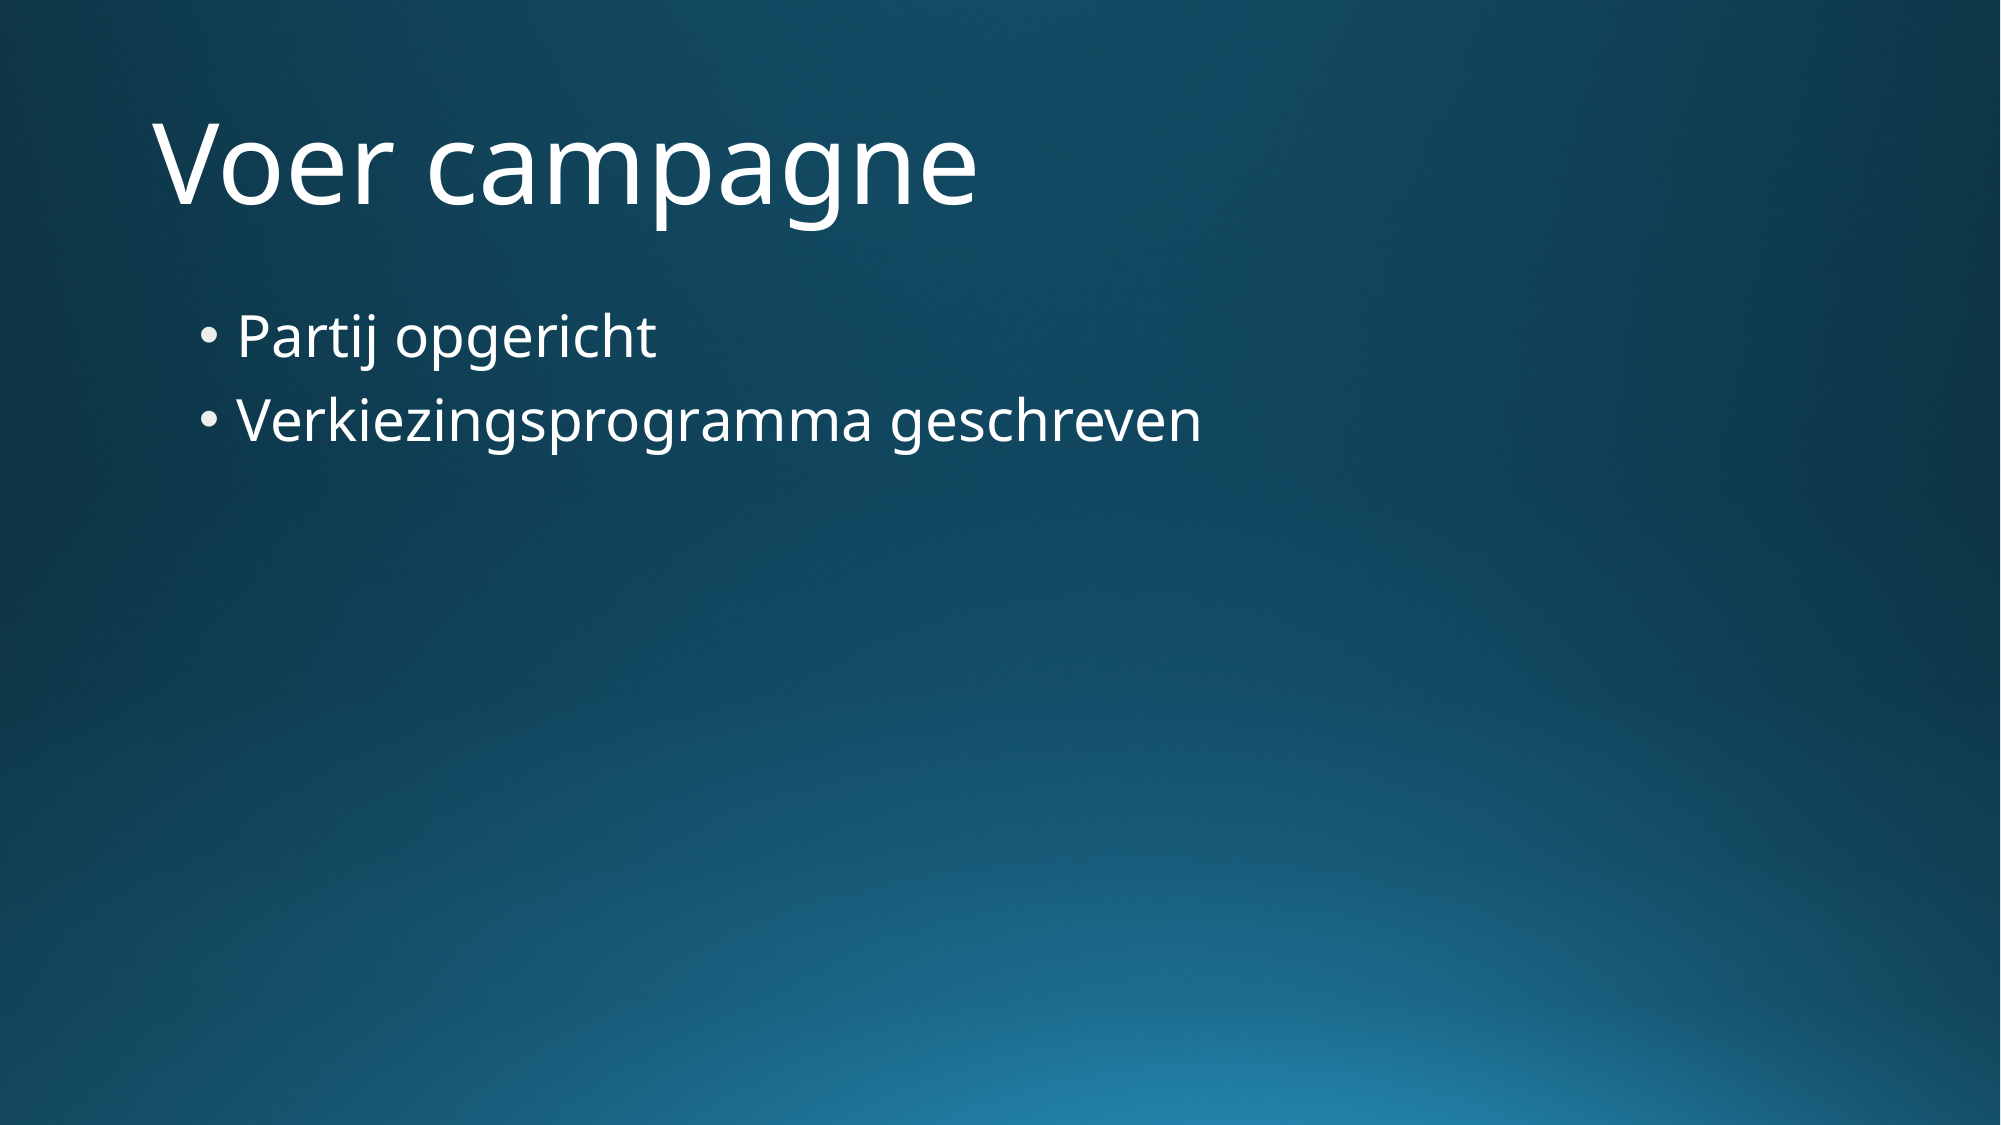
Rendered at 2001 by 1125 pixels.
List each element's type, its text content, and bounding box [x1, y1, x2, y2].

picture [0, 0, 2001, 1125]
title Voer campagne [137, 59, 1863, 278]
list Partij opgericht Verkiezingsprogramma geschreven [183, 299, 1863, 1014]
